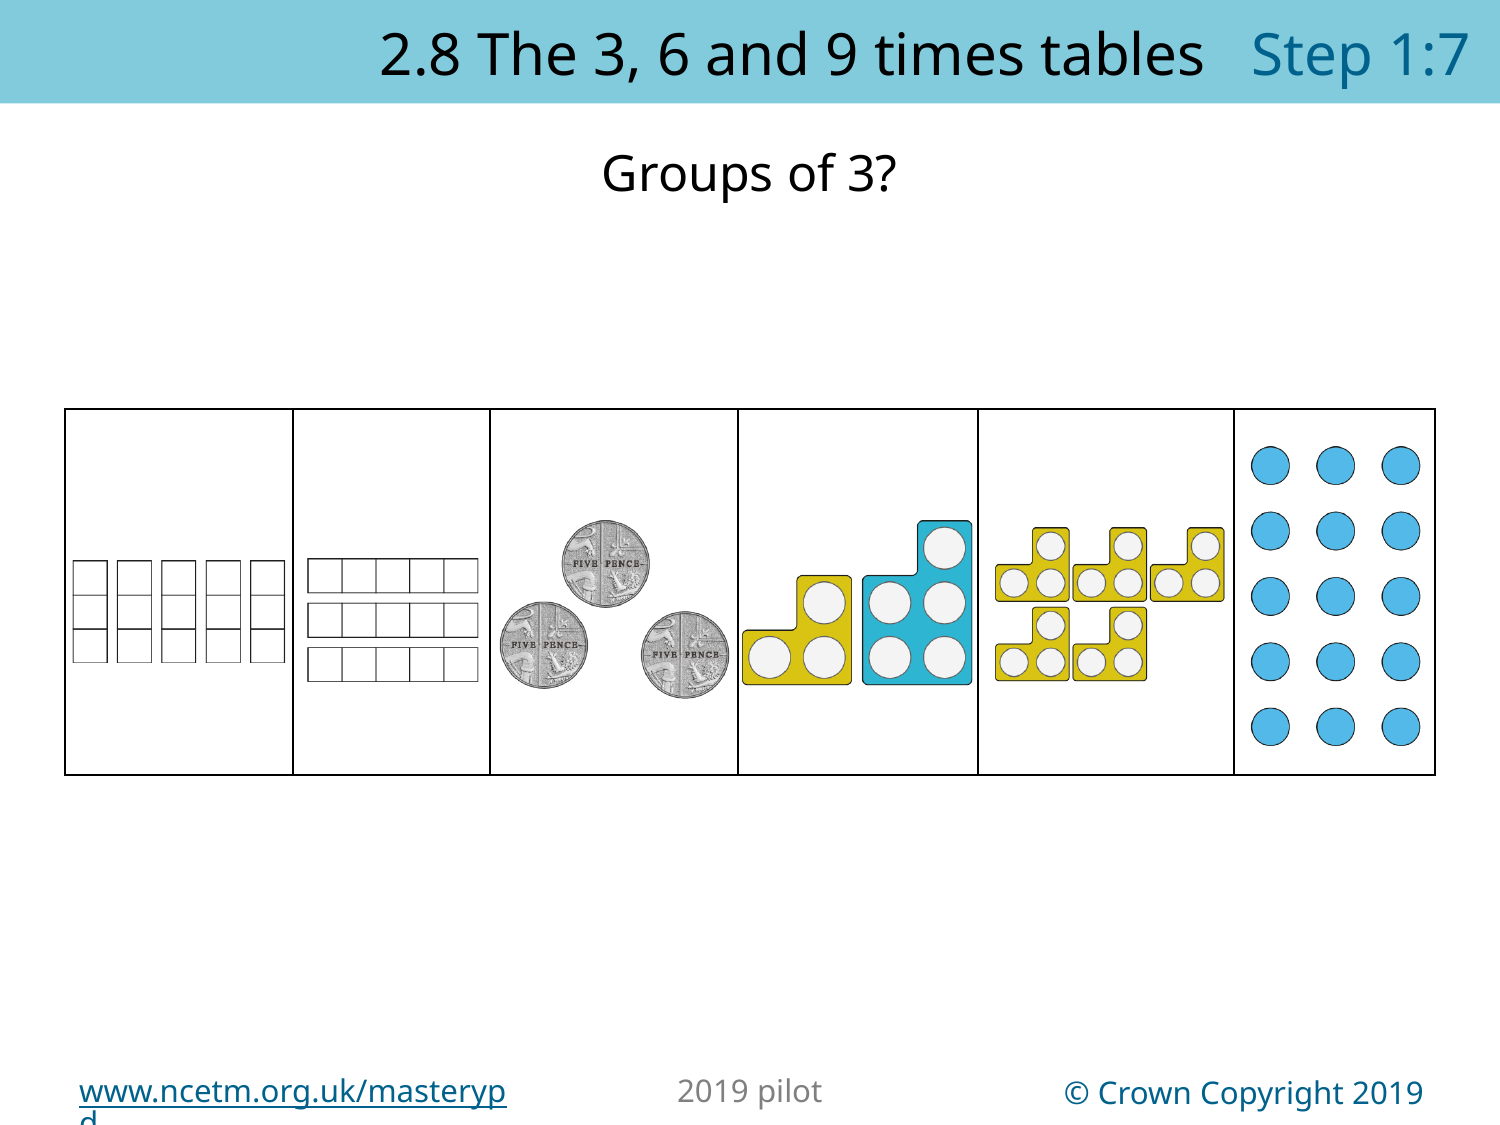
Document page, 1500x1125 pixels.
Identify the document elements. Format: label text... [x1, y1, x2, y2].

table_header [491, 710, 737, 774]
table_header [1235, 410, 1434, 445]
table_header [1235, 755, 1434, 774]
text_box Groups of 3? [587, 133, 913, 209]
table_header [491, 410, 737, 519]
table_header [739, 699, 977, 774]
table_header [979, 696, 1233, 774]
text_box [979, 524, 1233, 753]
table_header [979, 410, 1233, 528]
list 2.8 The 3, 6 and 9 times tables Step 1:7 [0, 0, 1500, 104]
table_header [294, 410, 489, 556]
table_header [739, 410, 977, 519]
picture [56, 519, 979, 703]
table_header [66, 671, 292, 774]
table_header [294, 690, 489, 774]
table_header [66, 410, 292, 558]
picture [986, 446, 1459, 747]
